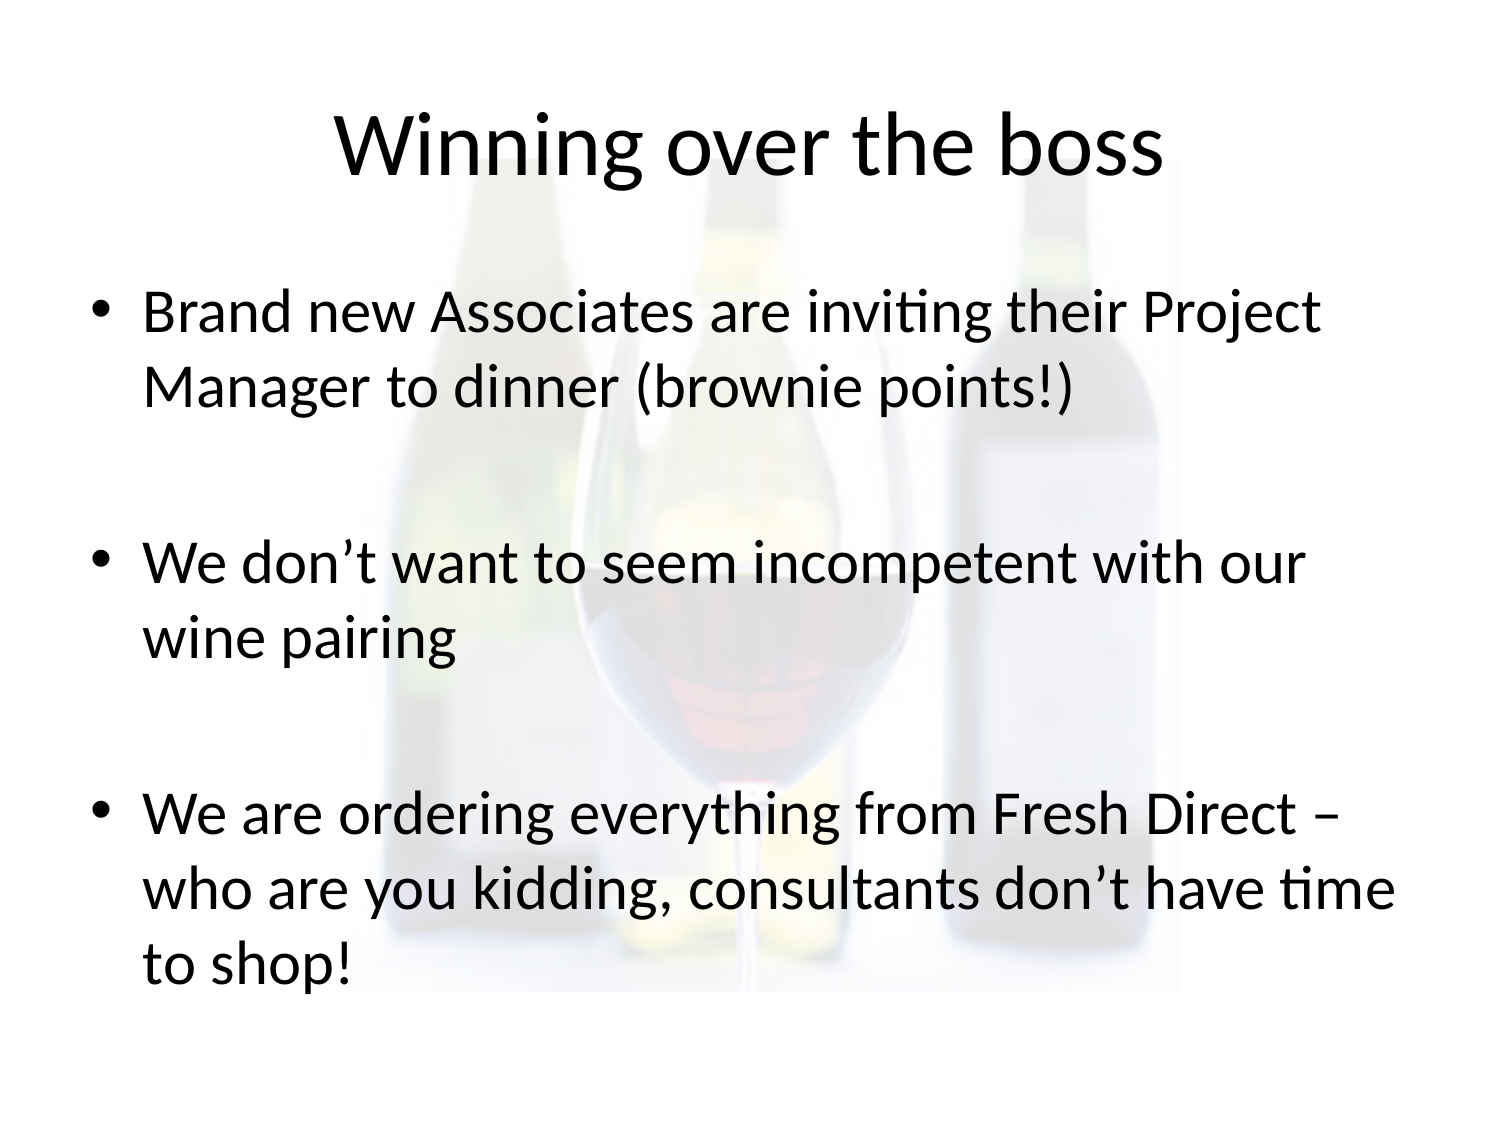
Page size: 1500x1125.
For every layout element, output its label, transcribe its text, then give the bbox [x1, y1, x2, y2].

list Brand new Associates are inviting their Project Manager to dinner (brownie points!) We don’t want to seem incompetent with our wine pairing We are ordering everything from Fresh Direct – who are you kidding, consultants don’t have time to shop! [75, 262, 1425, 1005]
title Winning over the boss [75, 45, 1425, 233]
